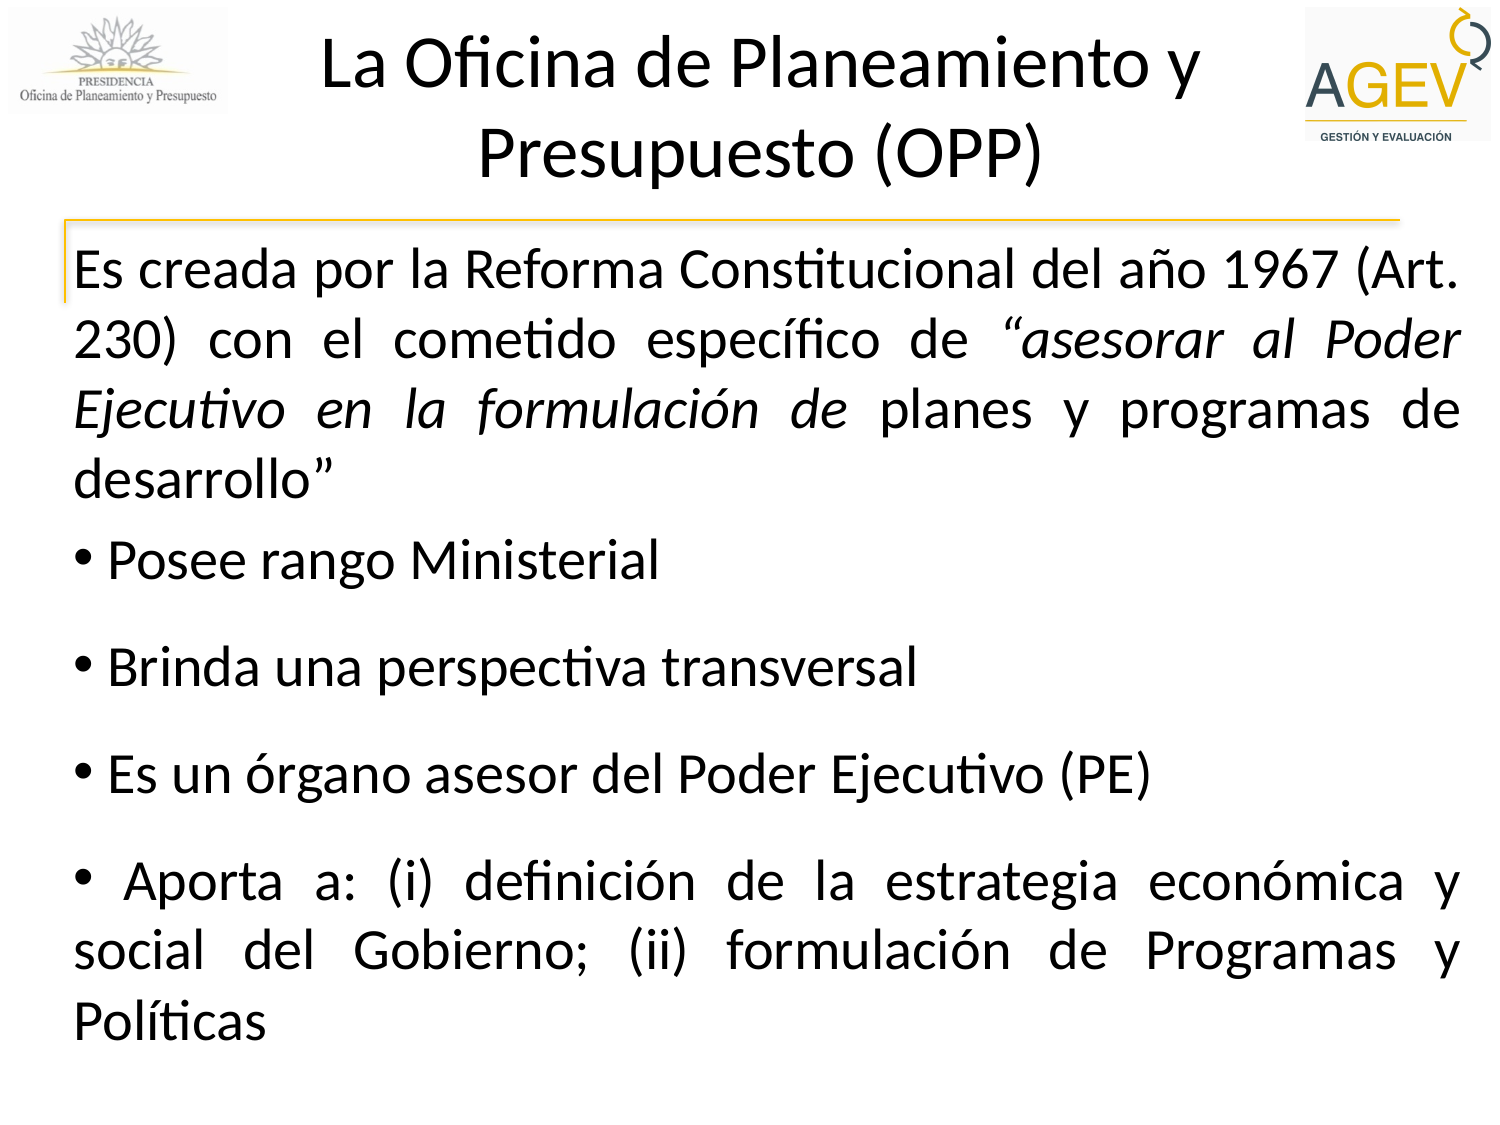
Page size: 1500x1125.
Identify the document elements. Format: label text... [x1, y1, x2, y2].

title La Oficina de Planeamiento y Presupuesto (OPP) [241, 8, 1282, 197]
picture [8, 7, 228, 114]
picture [1305, 7, 1491, 141]
list Es creada por la Reforma Constitucional del año 1967 (Art. 230) con el cometido específico de “asesorar al Poder Ejecutivo en la formulación de planes y programas de desarrollo” Posee rango Ministerial Brinda una perspectiva transversal Es un órgano asesor del Poder Ejecutivo (PE) Aporta a: (i) definición de la estrategia económica y social del Gobierno; (ii) formulación de Programas y Políticas [58, 222, 1477, 1102]
